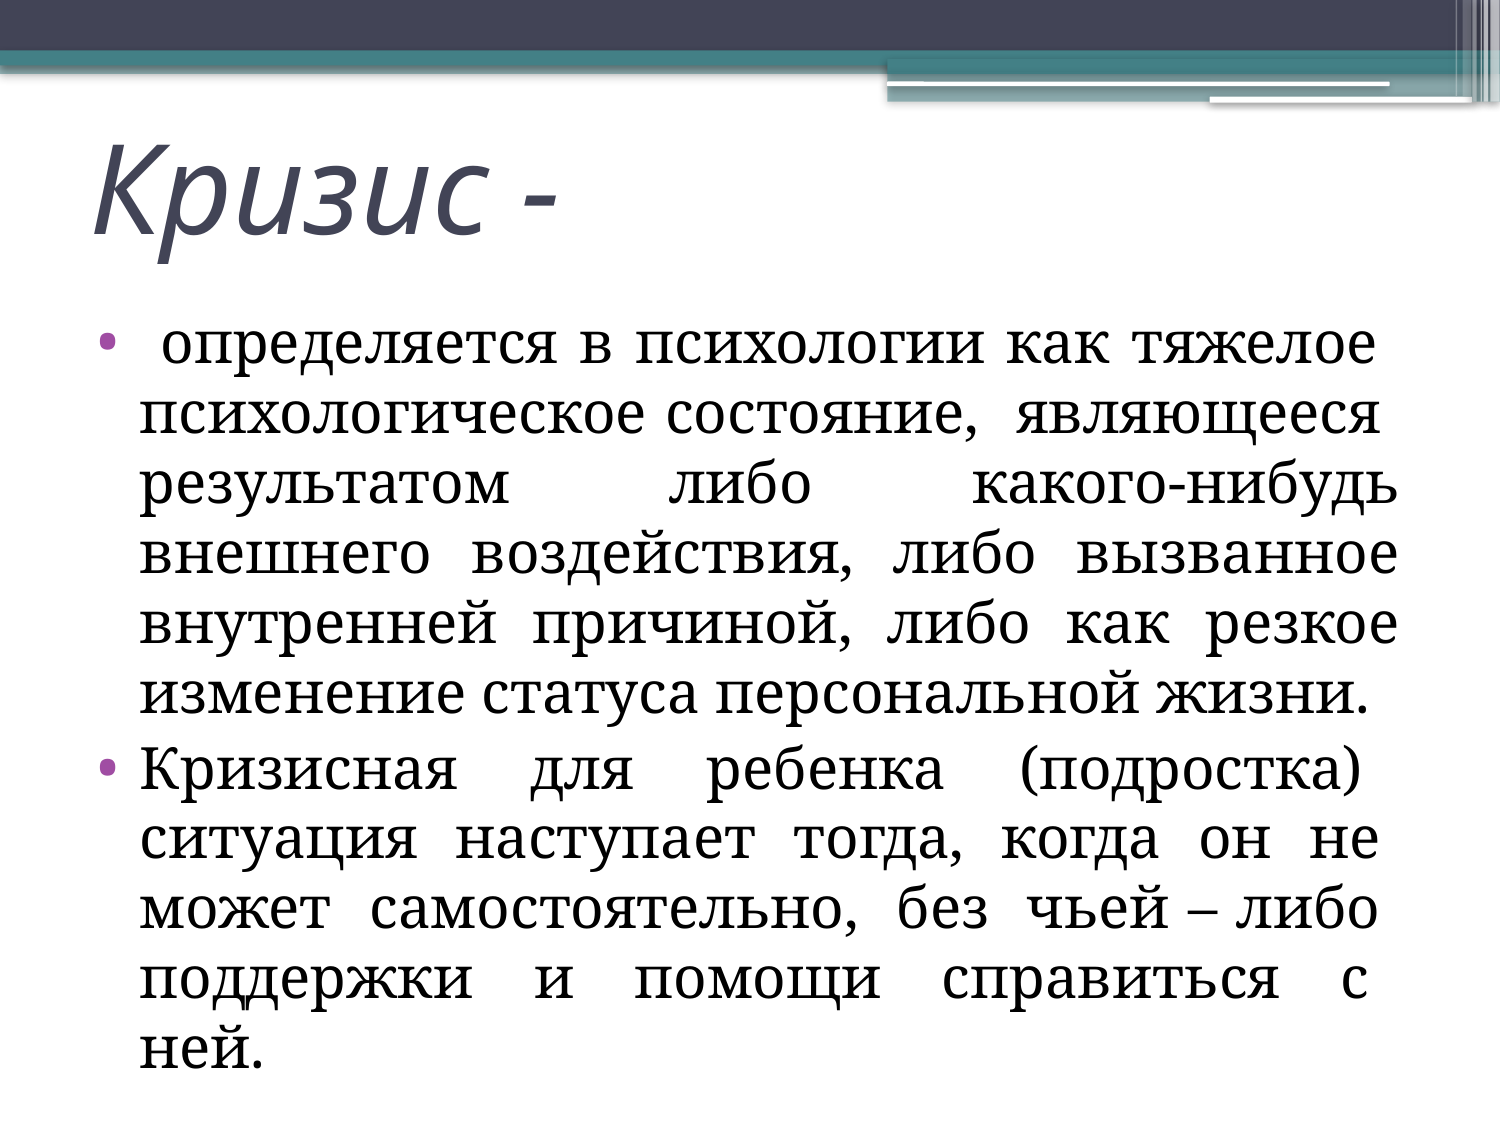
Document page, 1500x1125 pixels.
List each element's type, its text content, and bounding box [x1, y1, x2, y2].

title Кризис - [75, 101, 1425, 268]
list определяется в психологии как тяжелое психологическое состояние, являющееся результатом либо какого-нибудь внешнего воздействия, либо вызванное внутренней причиной, либо как резкое изменение статуса персональной жизни. Кризисная для ребенка (подростка) ситуация наступает тогда, когда он не может самостоятельно, без чьей – либо поддержки и помощи справиться с ней. [64, 298, 1415, 1125]
